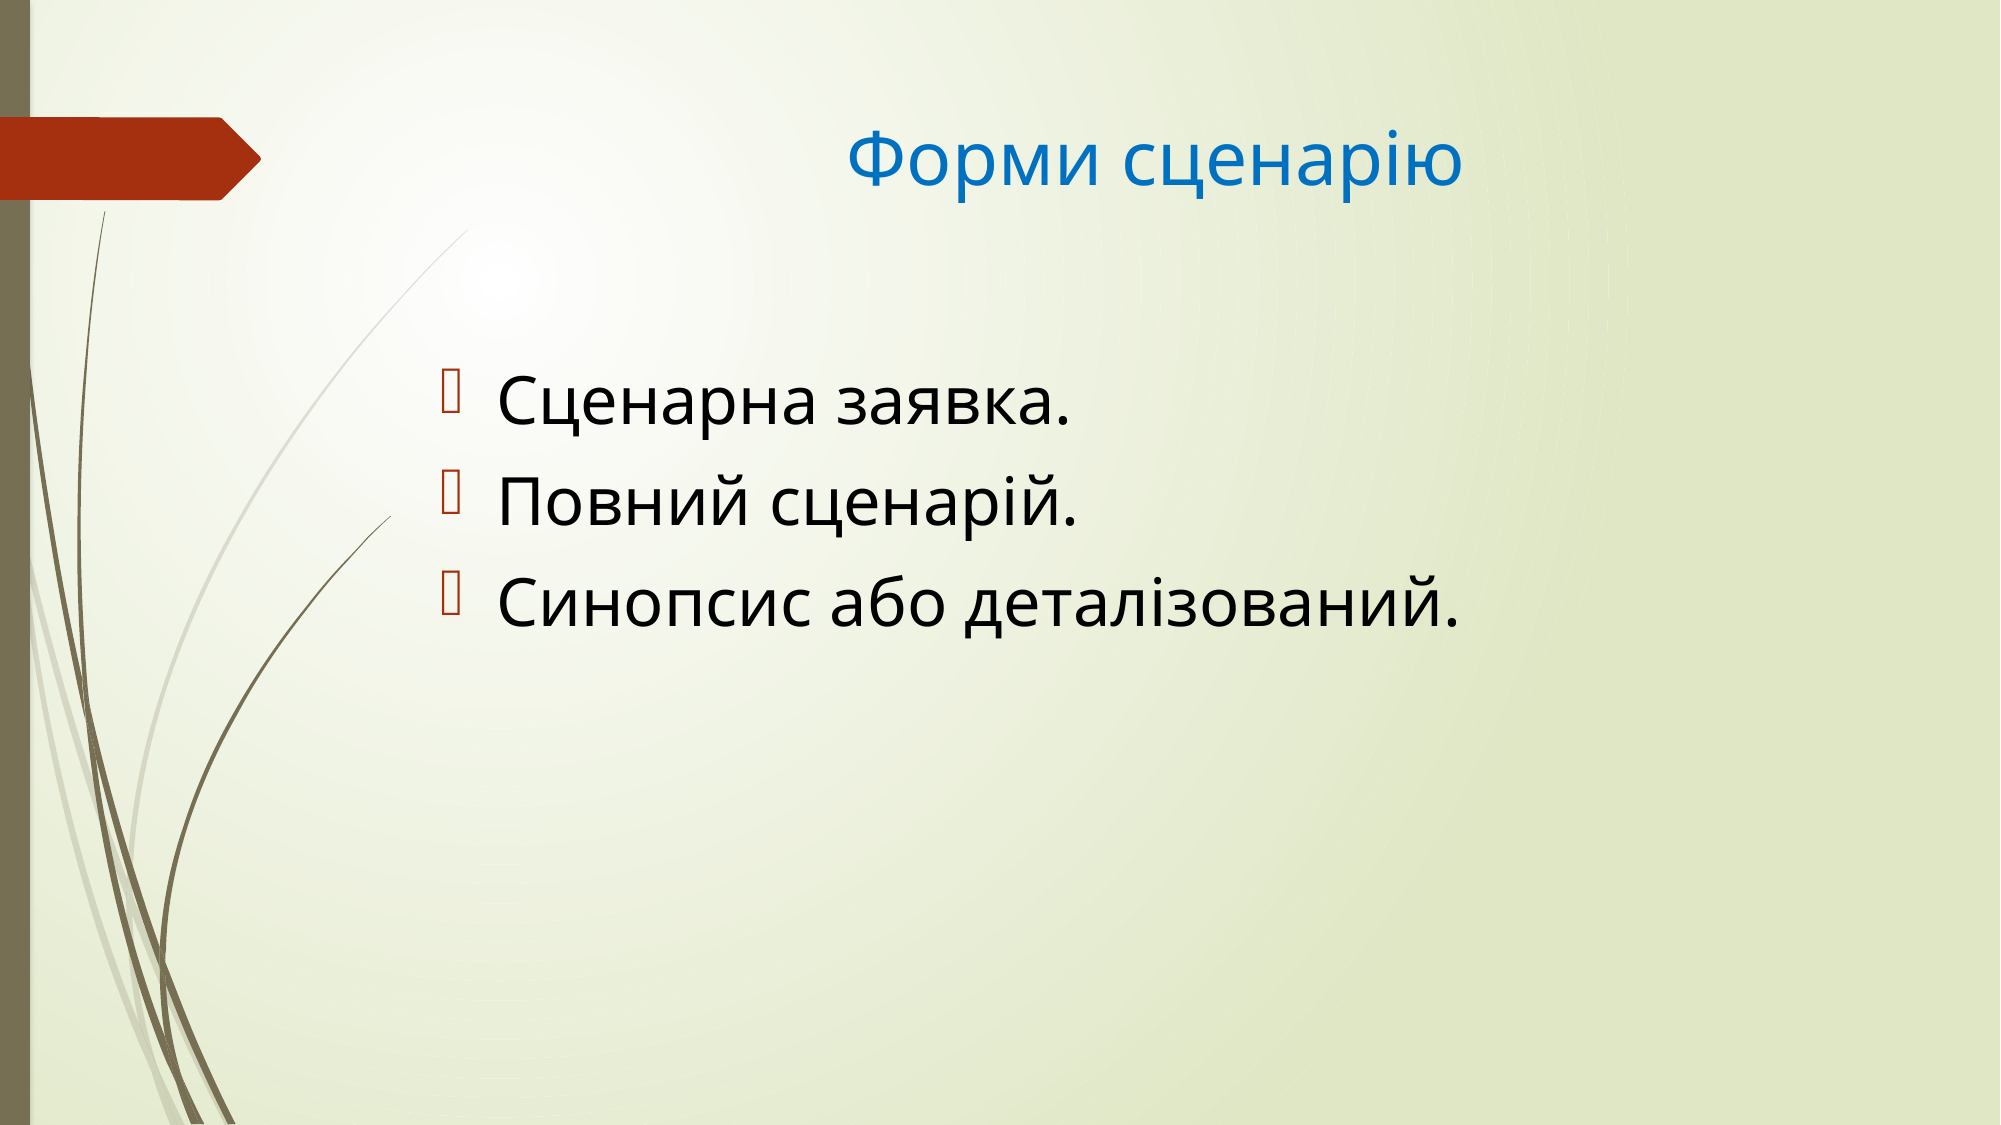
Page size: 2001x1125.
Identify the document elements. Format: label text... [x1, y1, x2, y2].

title Форми сценарію [425, 102, 1888, 313]
list Сценарна заявка. Повний сценарій. Синопсис або деталізований. [424, 350, 1888, 970]
